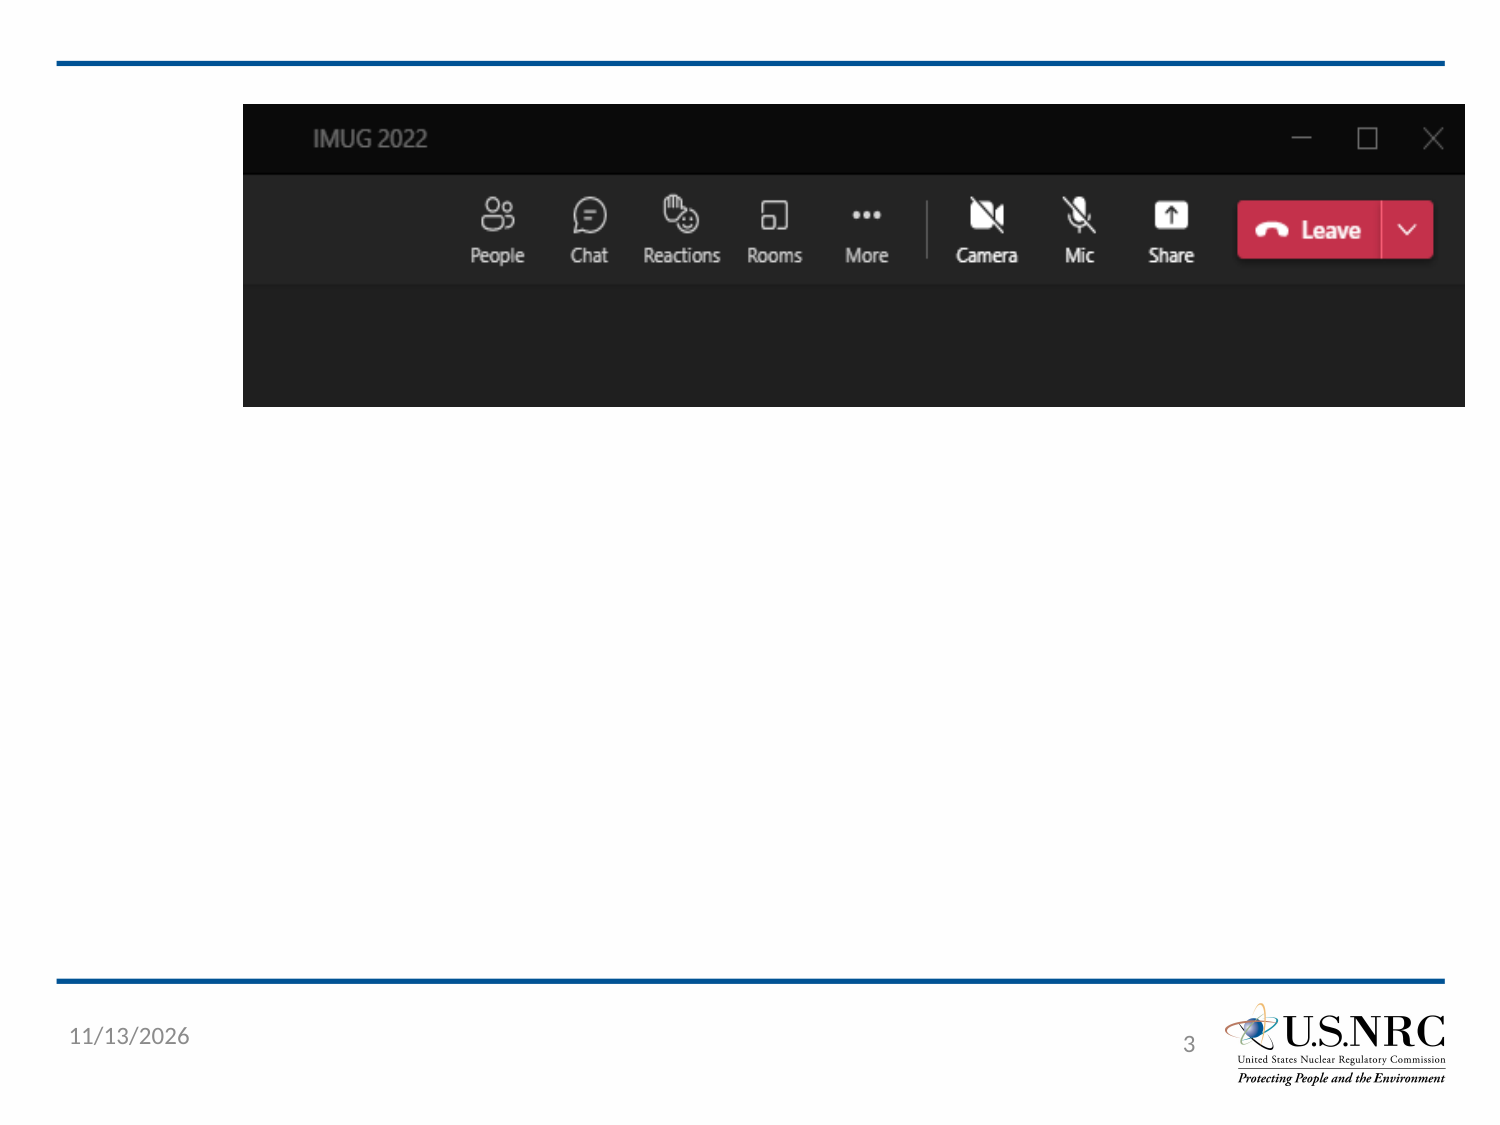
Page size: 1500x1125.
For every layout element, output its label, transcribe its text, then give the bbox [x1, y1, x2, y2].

picture [0, 0, 1500, 1125]
slide_number 3 [1030, 1012, 1211, 1073]
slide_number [53, 1004, 404, 1065]
